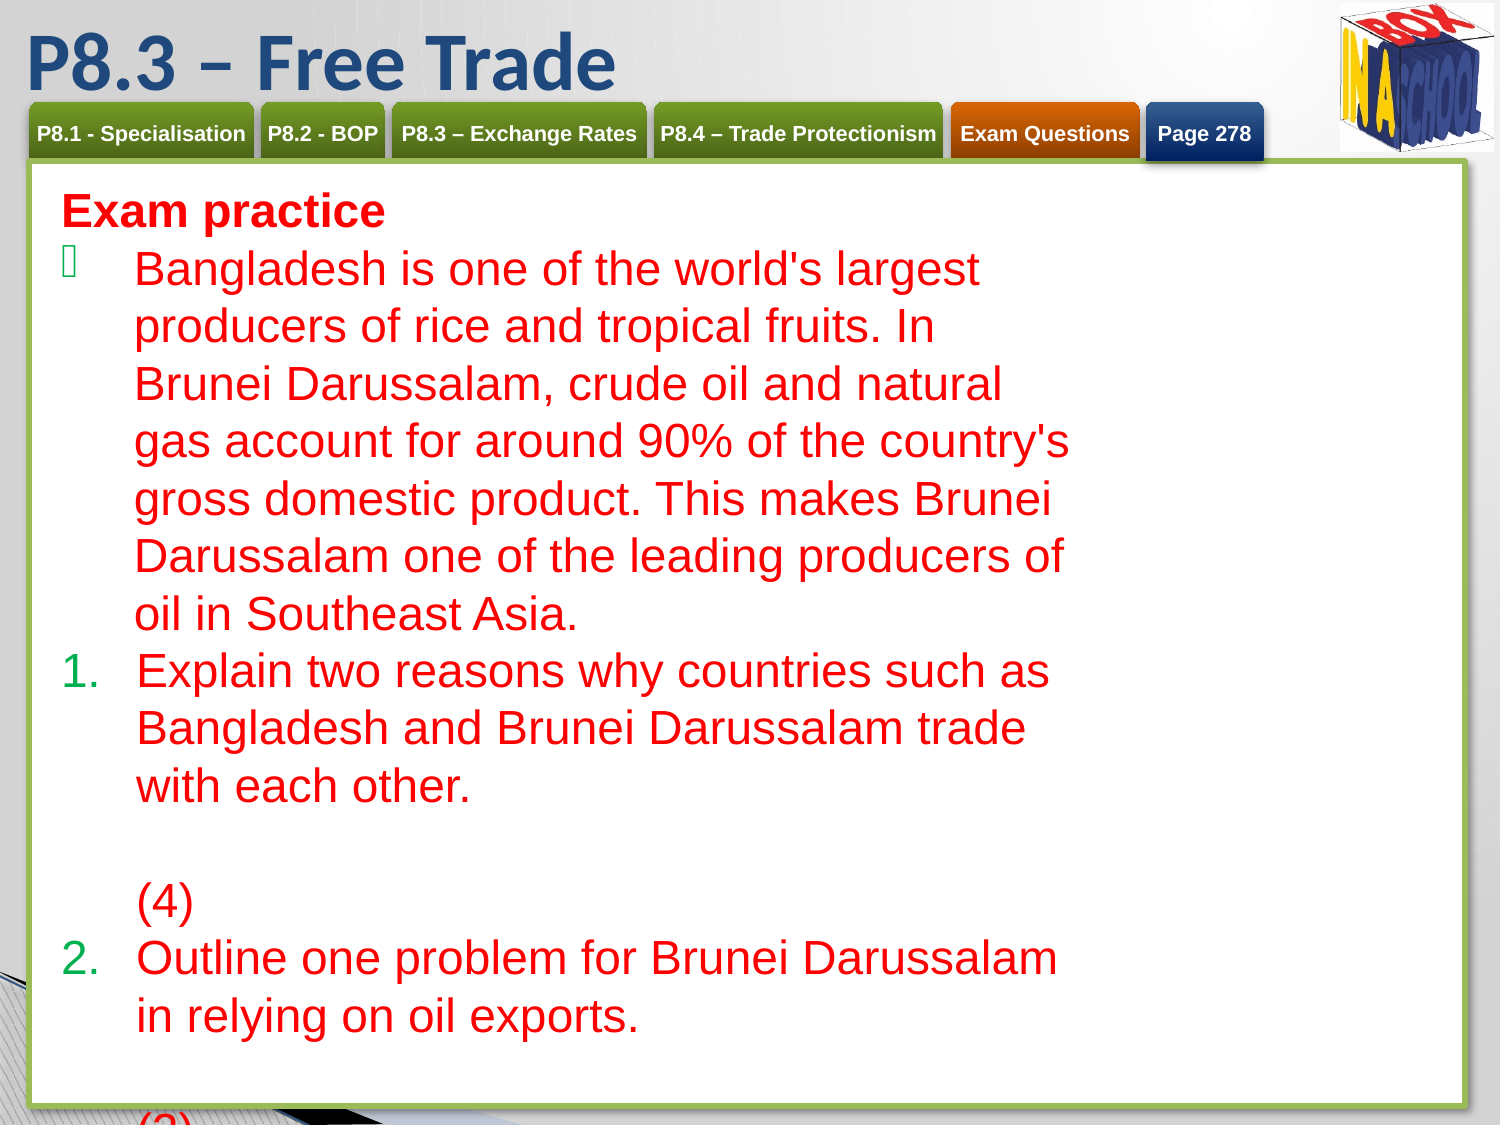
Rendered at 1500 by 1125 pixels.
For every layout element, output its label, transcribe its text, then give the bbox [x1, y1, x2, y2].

picture [1340, 3, 1495, 152]
text_box Exam practice Bangladesh is one of the world's largest producers of rice and tropical fruits. In Brunei Darussalam, crude oil and natural gas account for around 90% of the country's gross domestic product. This makes Brunei Darussalam one of the leading producers of oil in Southeast Asia. Explain two reasons why countries such as Bangladesh and Brunei Darussalam trade with each other. (4) Outline one problem for Brunei Darussalam in relying on oil exports. (2) Explain how Bangladesh's export of rice and tropical fruits helps its farmers to achieve economies of scale. (4) [45, 172, 1093, 1125]
text_box Page 278 [1145, 102, 1264, 161]
title P8.3 – Free Trade [11, 11, 1465, 102]
